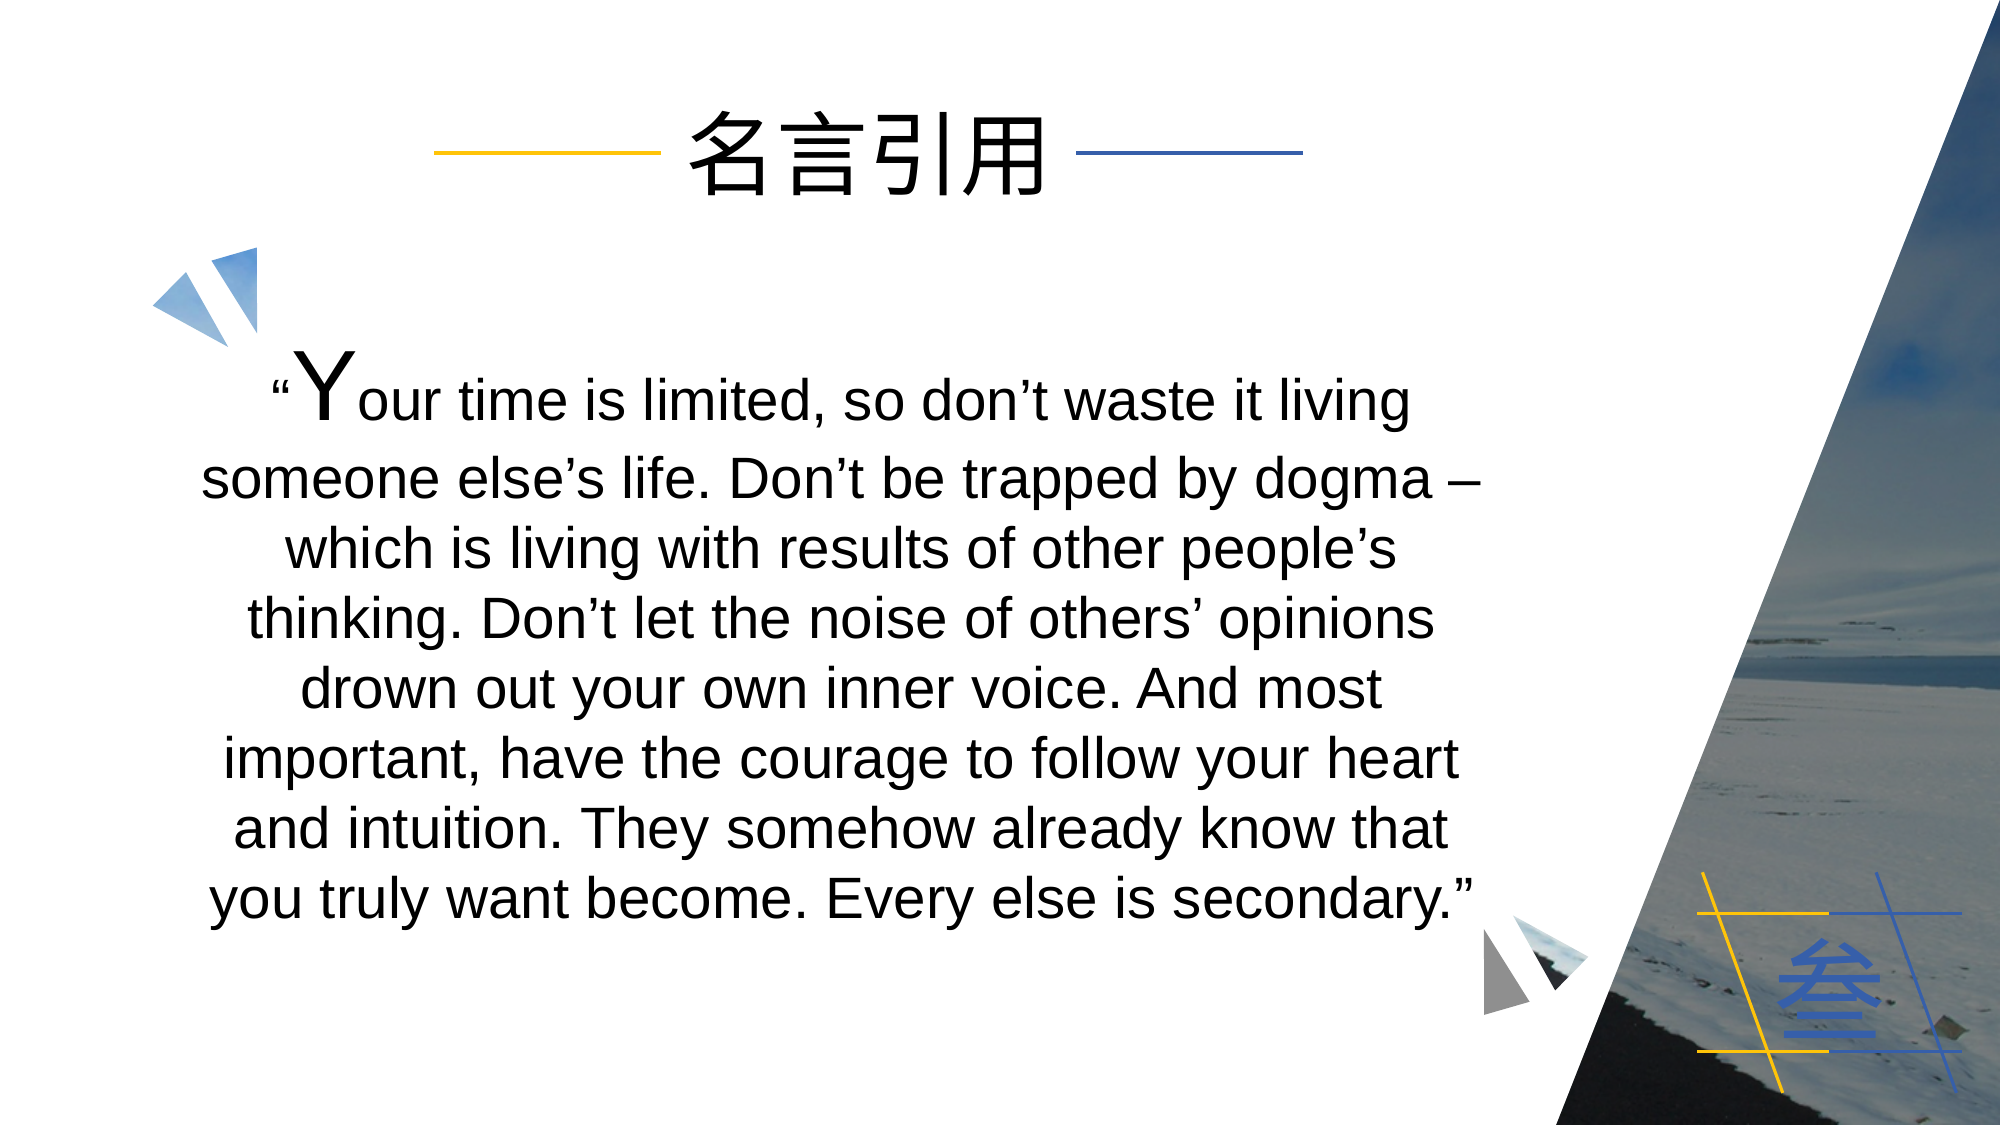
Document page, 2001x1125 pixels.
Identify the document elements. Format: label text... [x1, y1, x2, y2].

text_box “Your time is limited, so don’t waste it living someone else’s life. Don’t be trapped by dogma – which is living with results of other people’s thinking. Don’t let the noise of others’ opinions drown out your own inner voice. And most important, have the courage to follow your heart and intuition. They somehow already know that you truly want become. Every else is secondary.” [175, 313, 1509, 938]
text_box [1697, 865, 1962, 1100]
picture [1512, 0, 2000, 1125]
picture [152, 247, 258, 347]
text_box 名言引用 [482, 89, 1255, 215]
text_box [1482, 925, 1532, 1017]
